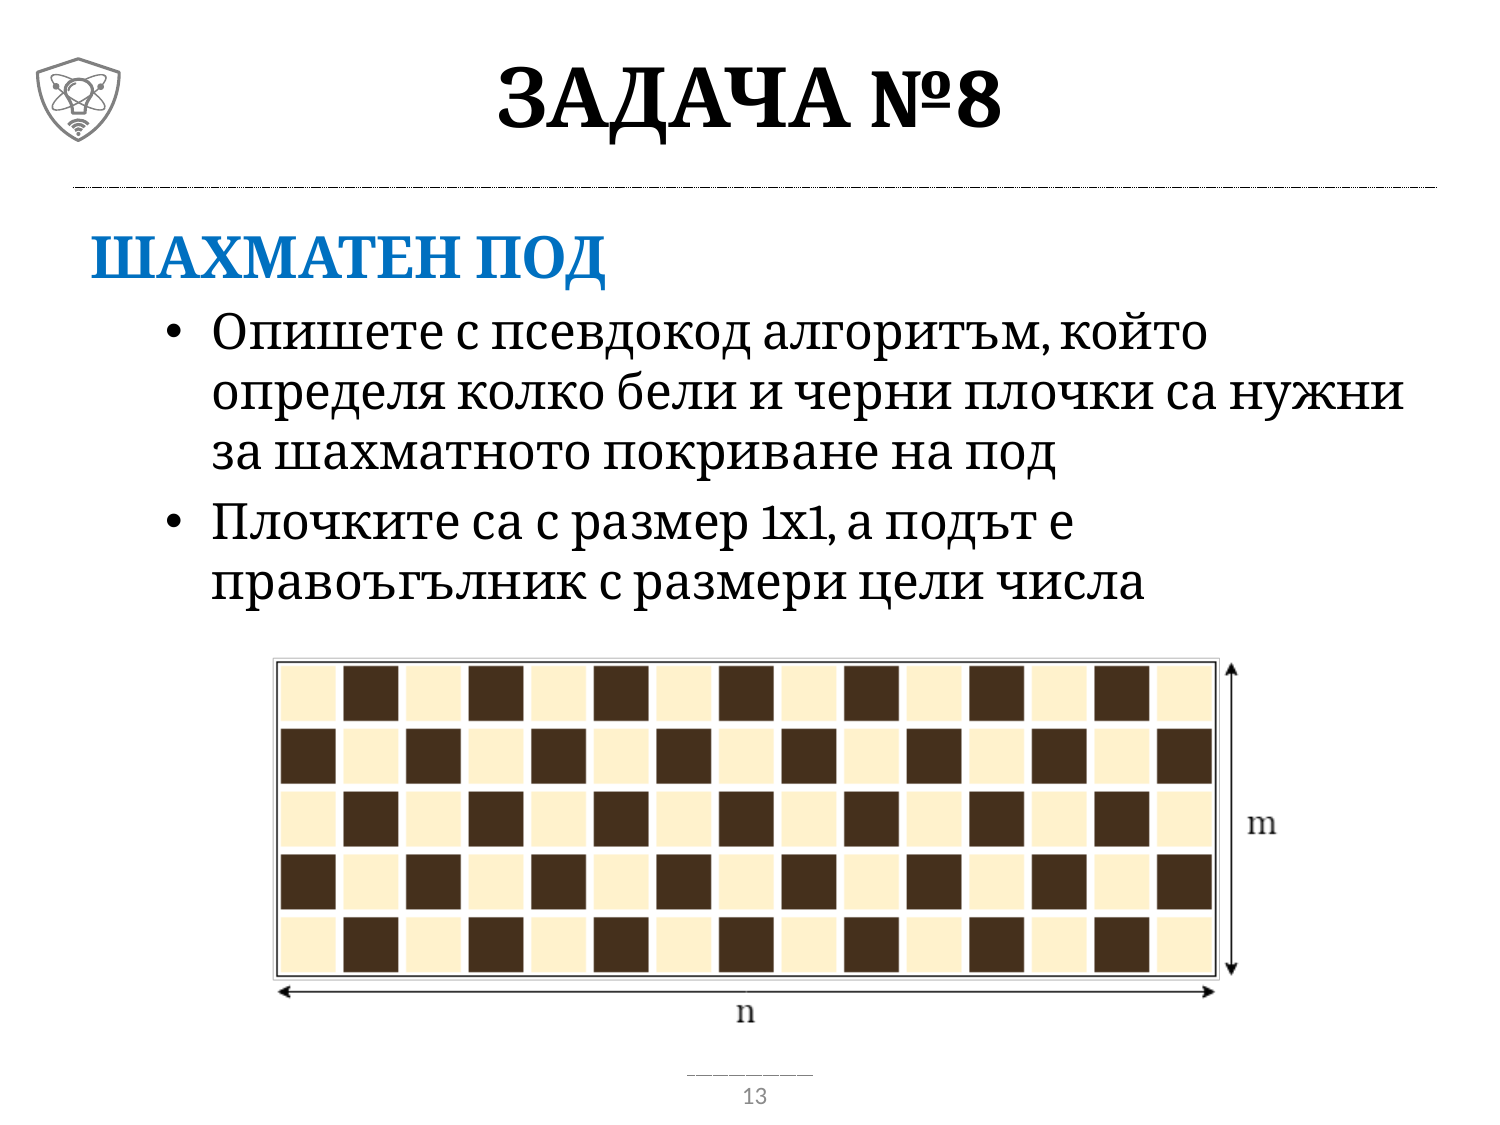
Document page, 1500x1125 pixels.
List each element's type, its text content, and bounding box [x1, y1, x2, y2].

list Шахматен под Опишете с псевдокод алгоритъм, който определя колко бели и черни плочки са нужни за шахматното покриване на под Плочките са с размер 1х1, а подът е правоъгълник с размери цели числа [75, 212, 1450, 1063]
title Задача №8 [0, 0, 1500, 188]
slide_number 13 [579, 1065, 930, 1125]
picture [264, 649, 1295, 1029]
